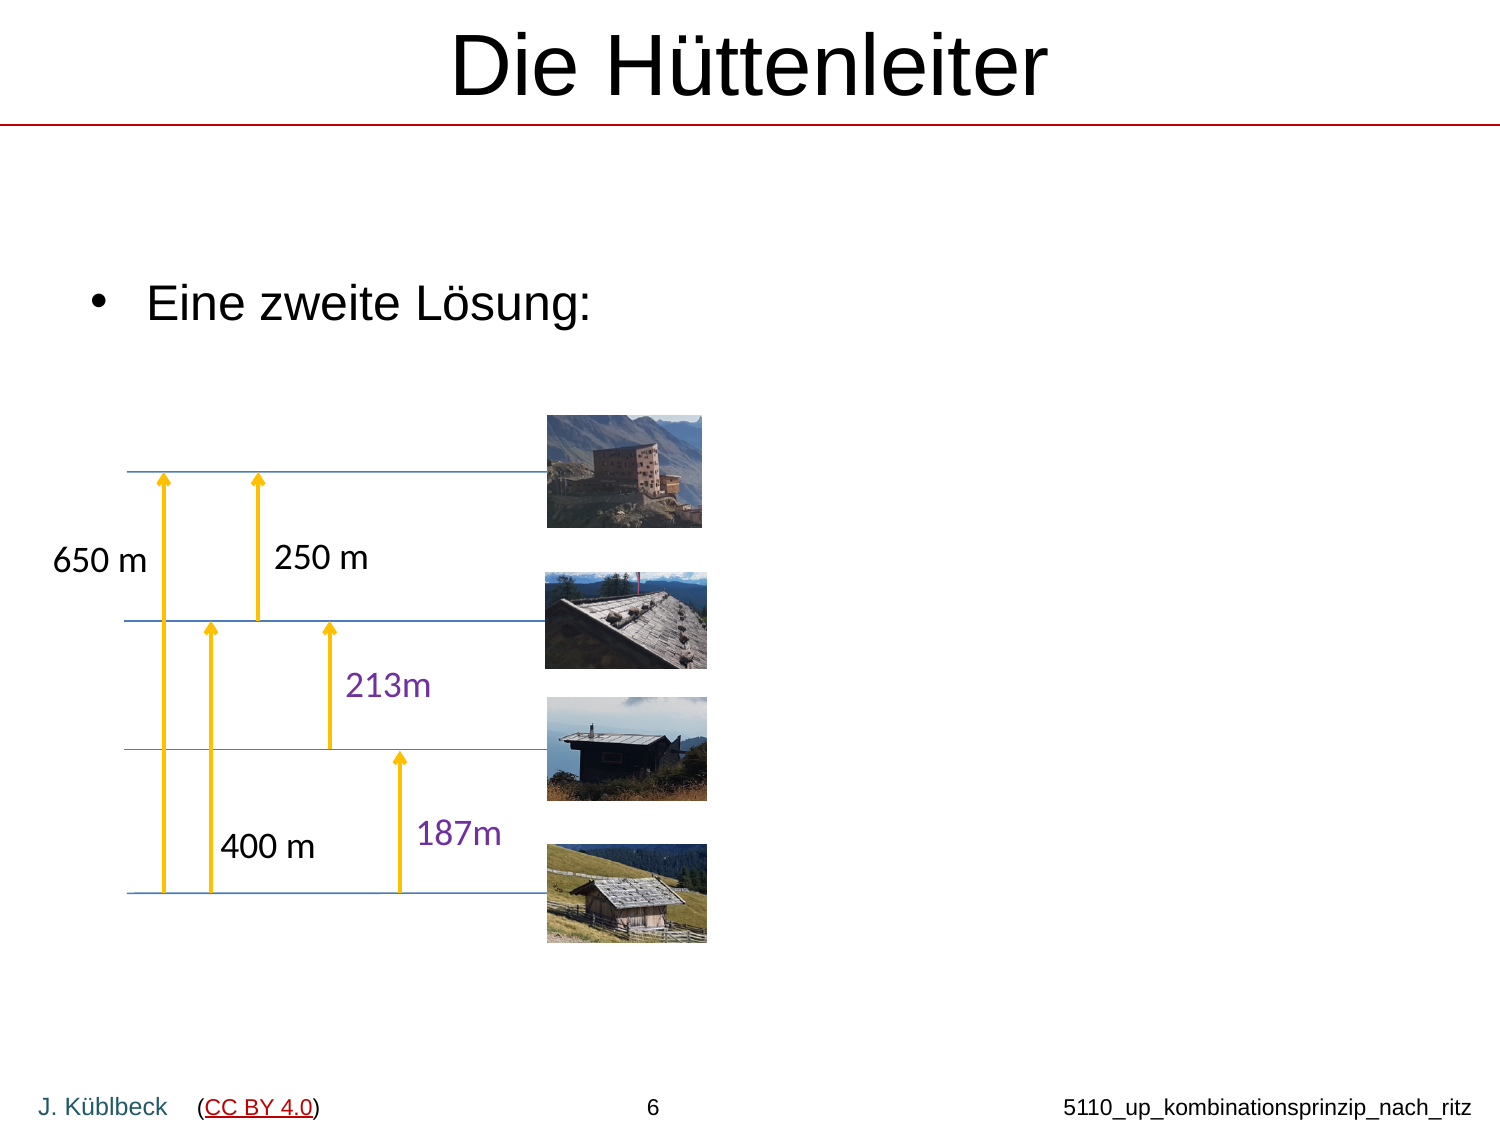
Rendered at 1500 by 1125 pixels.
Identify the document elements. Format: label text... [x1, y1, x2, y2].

picture [547, 697, 707, 802]
picture [547, 415, 702, 528]
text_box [164, 471, 880, 894]
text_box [123, 471, 163, 894]
title Die Hüttenleiter [74, 0, 1425, 121]
picture [545, 572, 707, 670]
picture [547, 843, 707, 943]
list Eine zweite Lösung: [75, 262, 1425, 1005]
text_box 650 m [37, 527, 118, 588]
